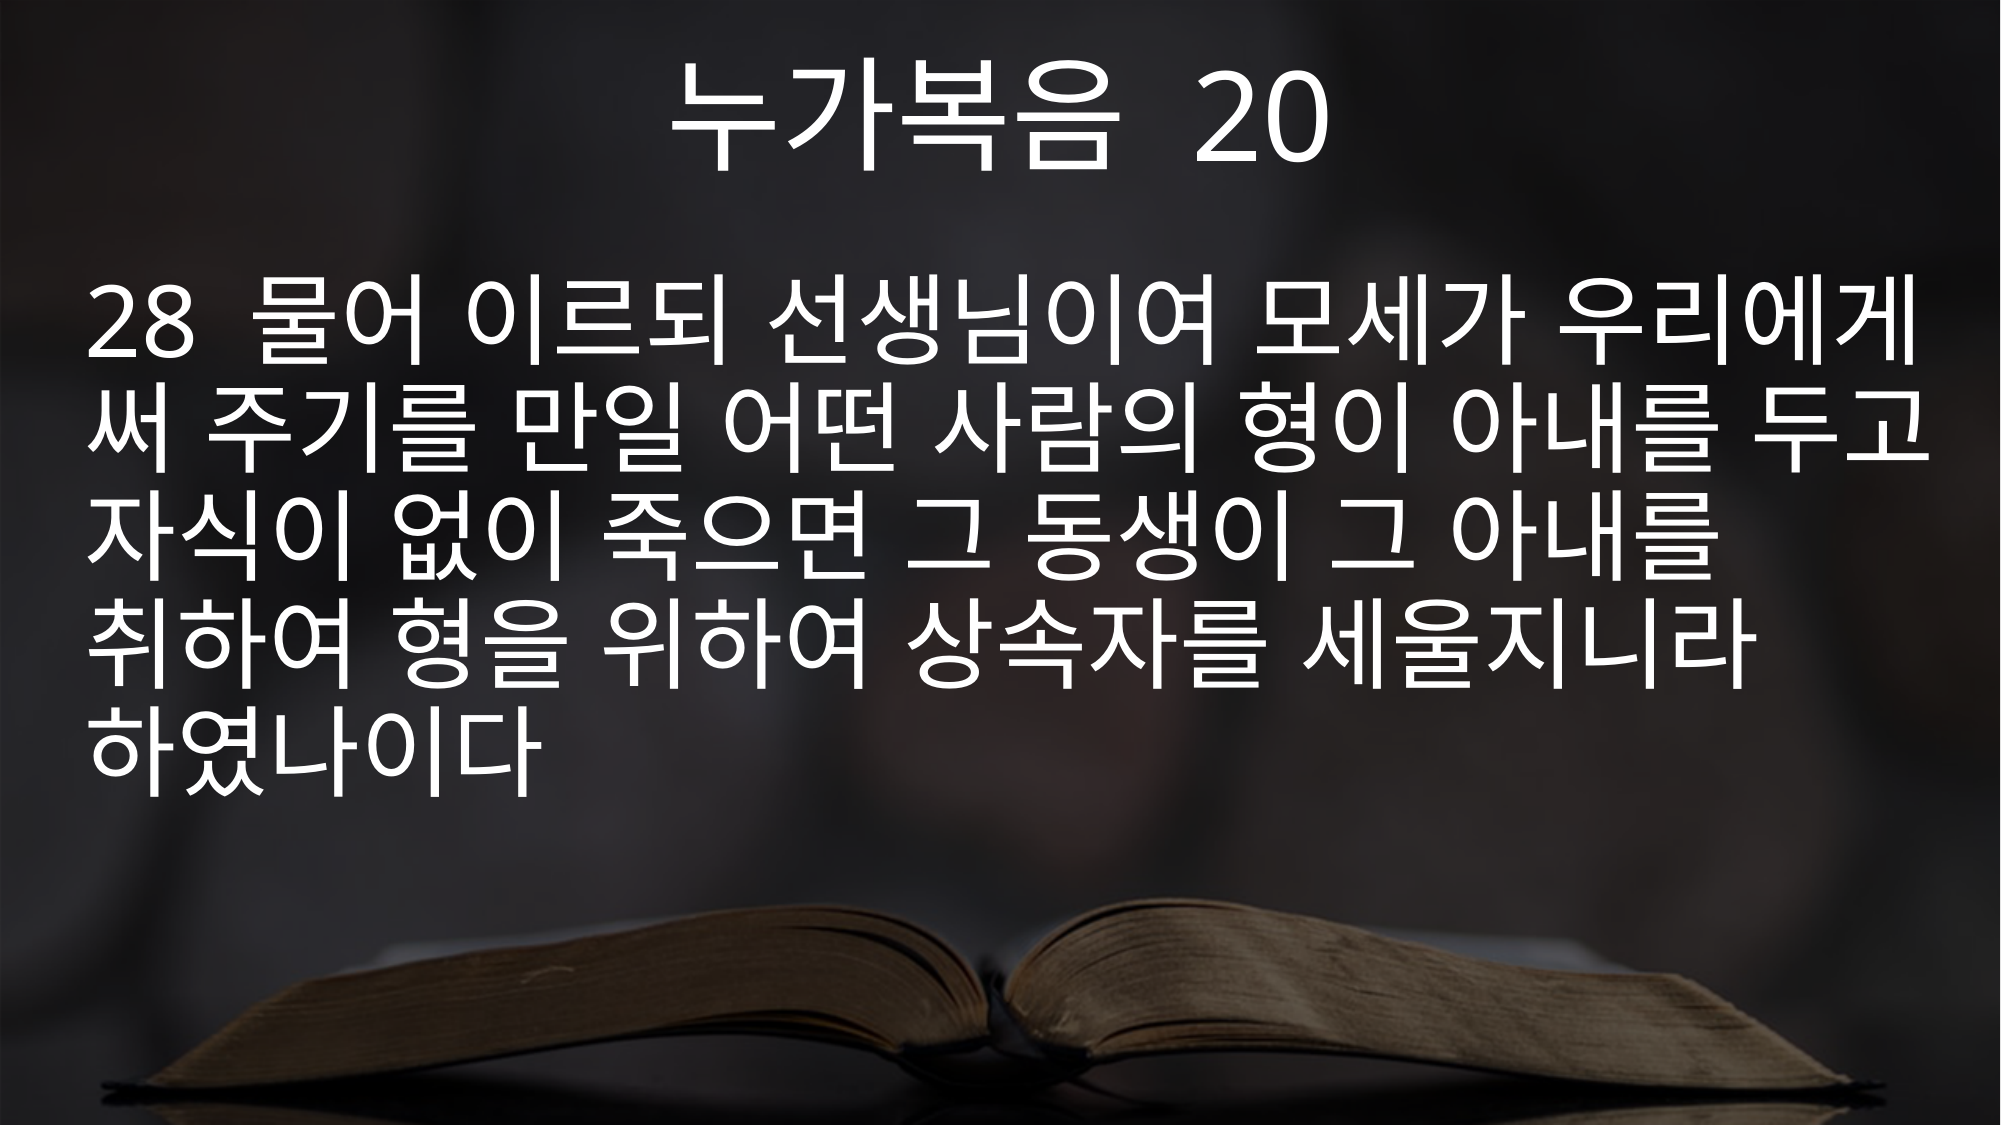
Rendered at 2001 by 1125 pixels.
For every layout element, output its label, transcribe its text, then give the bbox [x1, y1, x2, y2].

picture [0, 0, 2001, 1125]
footer 누가복음 20 [0, 32, 2000, 192]
list 28 물어 이르되 선생님이여 모세가 우리에게 써 주기를 만일 어떤 사람의 형이 아내를 두고 자식이 없이 죽으면 그 동생이 그 아내를 취하여 형을 위하여 상속자를 세울지니라 하였나이다 [69, 263, 1953, 423]
